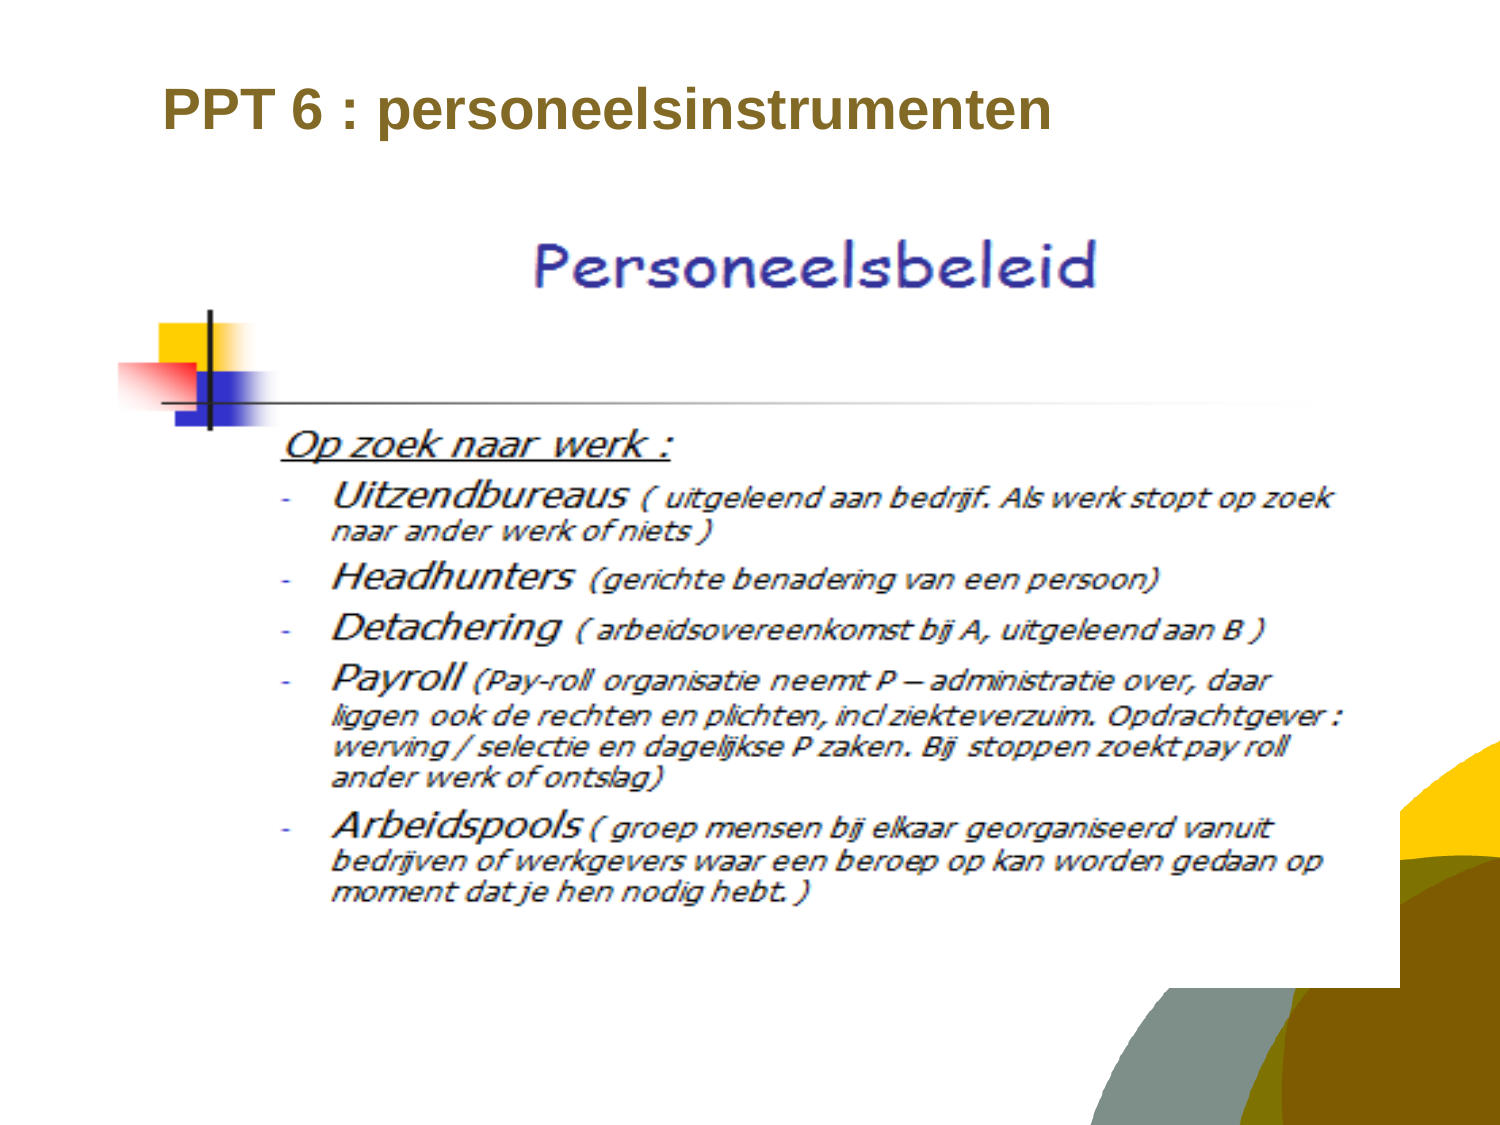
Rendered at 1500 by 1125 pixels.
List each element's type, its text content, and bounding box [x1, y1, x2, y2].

title PPT 6 : personeelsinstrumenten [147, 54, 1414, 149]
picture [66, 196, 1500, 1125]
